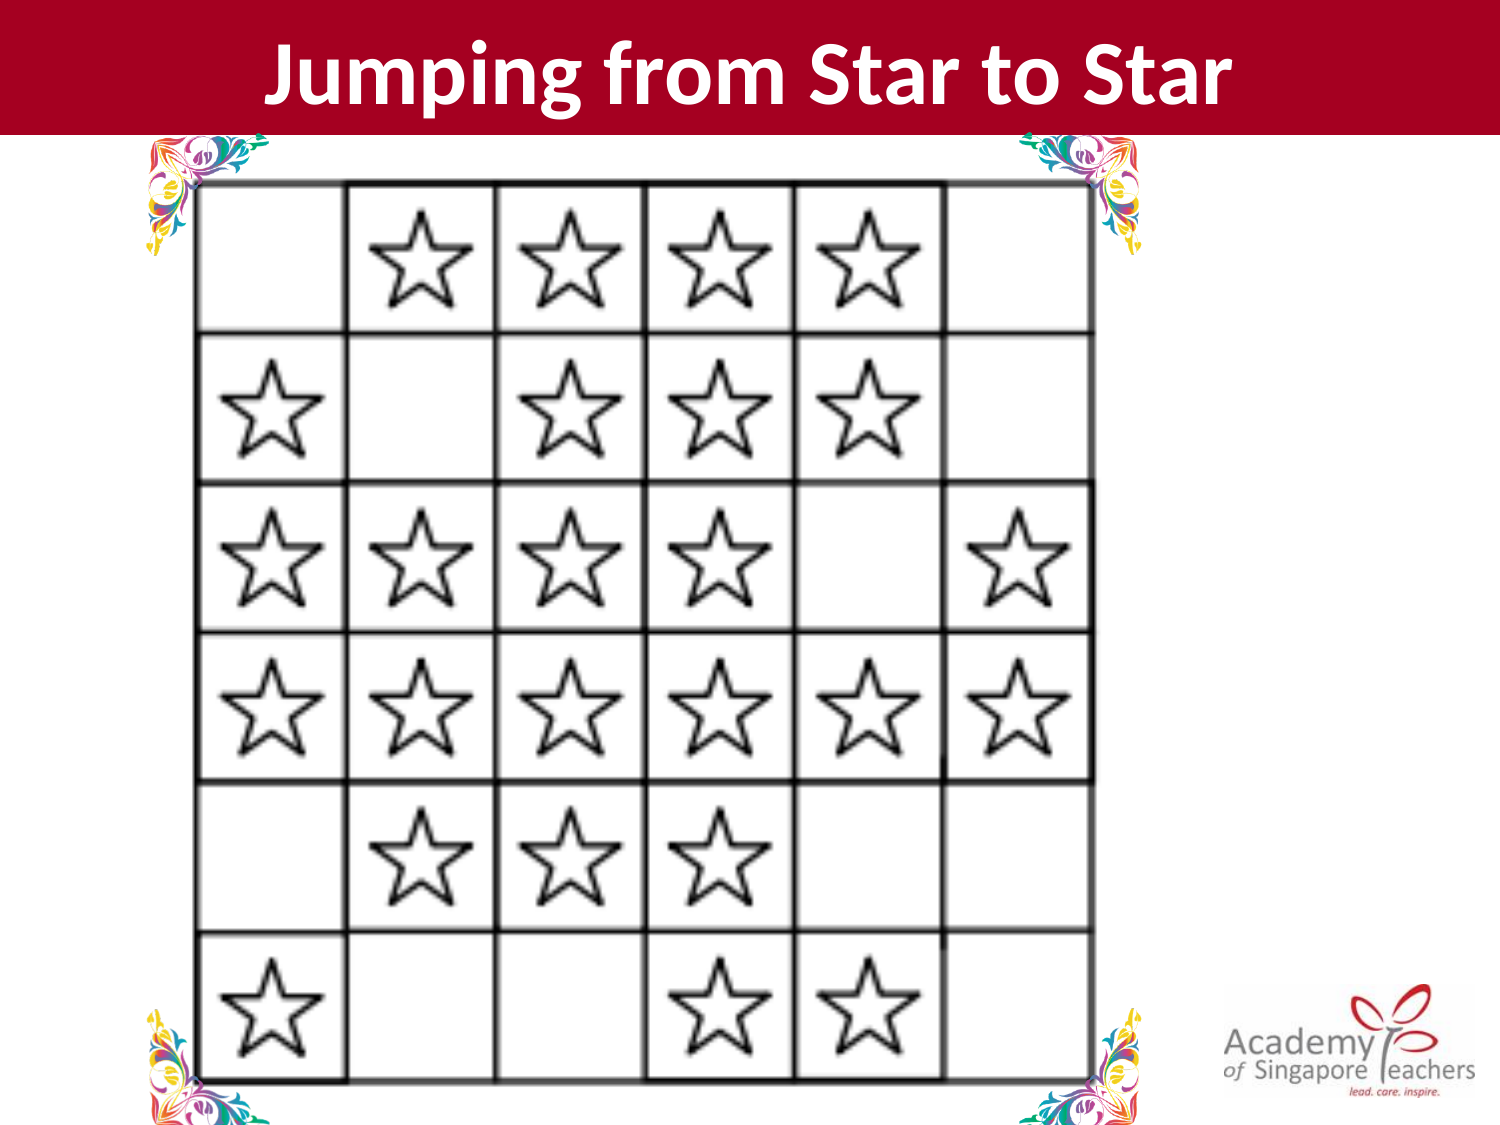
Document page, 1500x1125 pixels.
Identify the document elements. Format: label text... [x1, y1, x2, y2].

picture [1224, 984, 1475, 1098]
picture [131, 118, 1157, 1125]
title Jumping from Star to Star [0, 0, 1500, 136]
